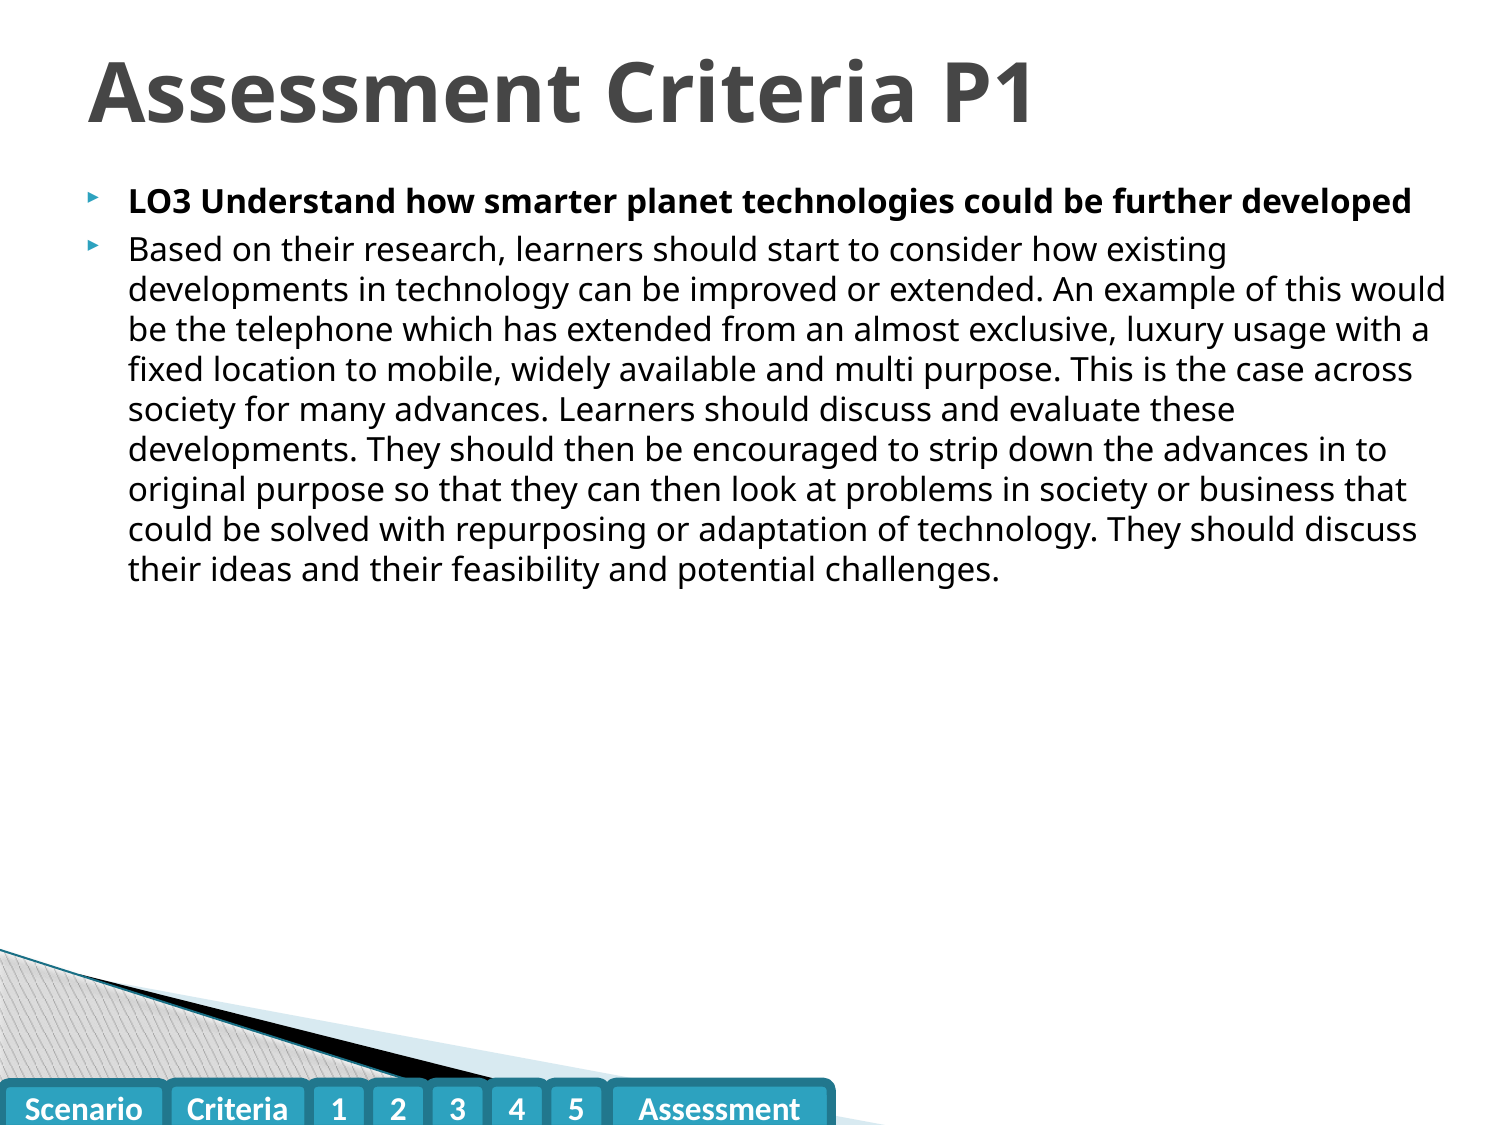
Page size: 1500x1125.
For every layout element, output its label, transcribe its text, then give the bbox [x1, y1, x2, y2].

list LO3 Understand how smarter planet technologies could be further developed Based on their research, learners should start to consider how existing developments in technology can be improved or extended. An example of this would be the telephone which has extended from an almost exclusive, luxury usage with a fixed location to mobile, widely available and multi purpose. This is the case across society for many advances. Learners should discuss and evaluate these developments. They should then be encouraged to strip down the advances in to original purpose so that they can then look at problems in society or business that could be solved with repurposing or adaptation of technology. They should discuss their ideas and their feasibility and potential challenges. [53, 172, 1471, 1059]
title Assessment Criteria P1 [73, 19, 1424, 159]
